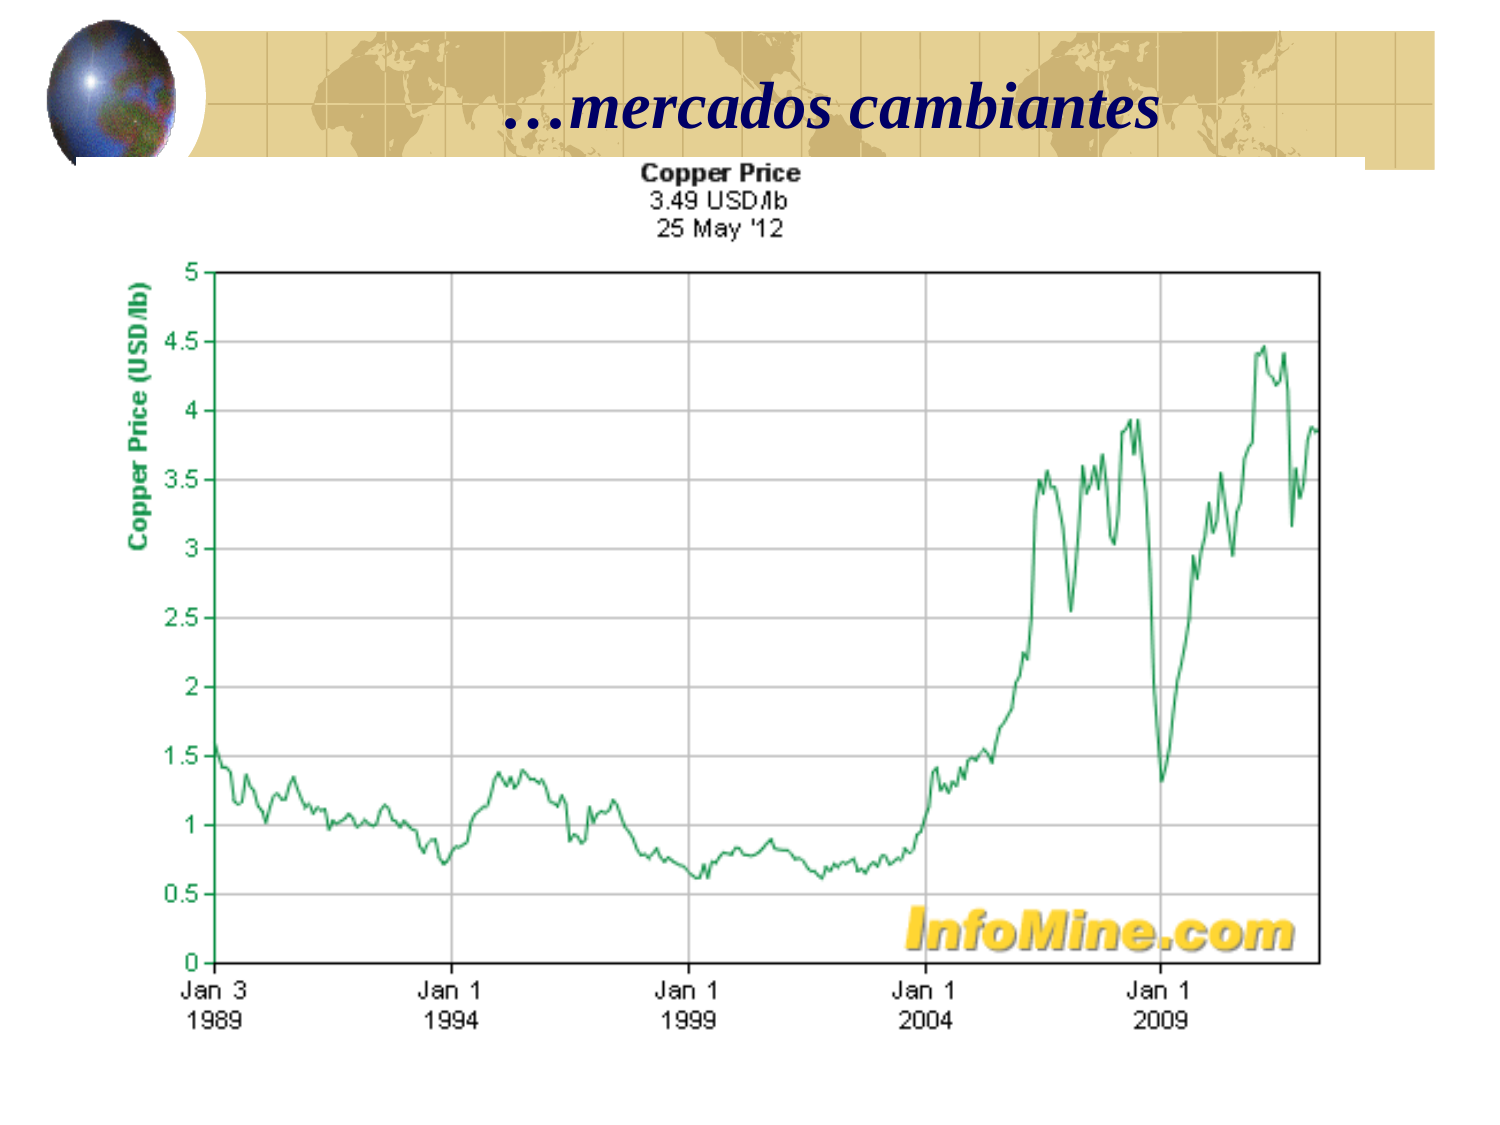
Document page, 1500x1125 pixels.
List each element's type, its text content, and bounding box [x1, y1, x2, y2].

picture [42, 14, 1365, 1078]
title …mercados cambiantes [218, 77, 1448, 126]
